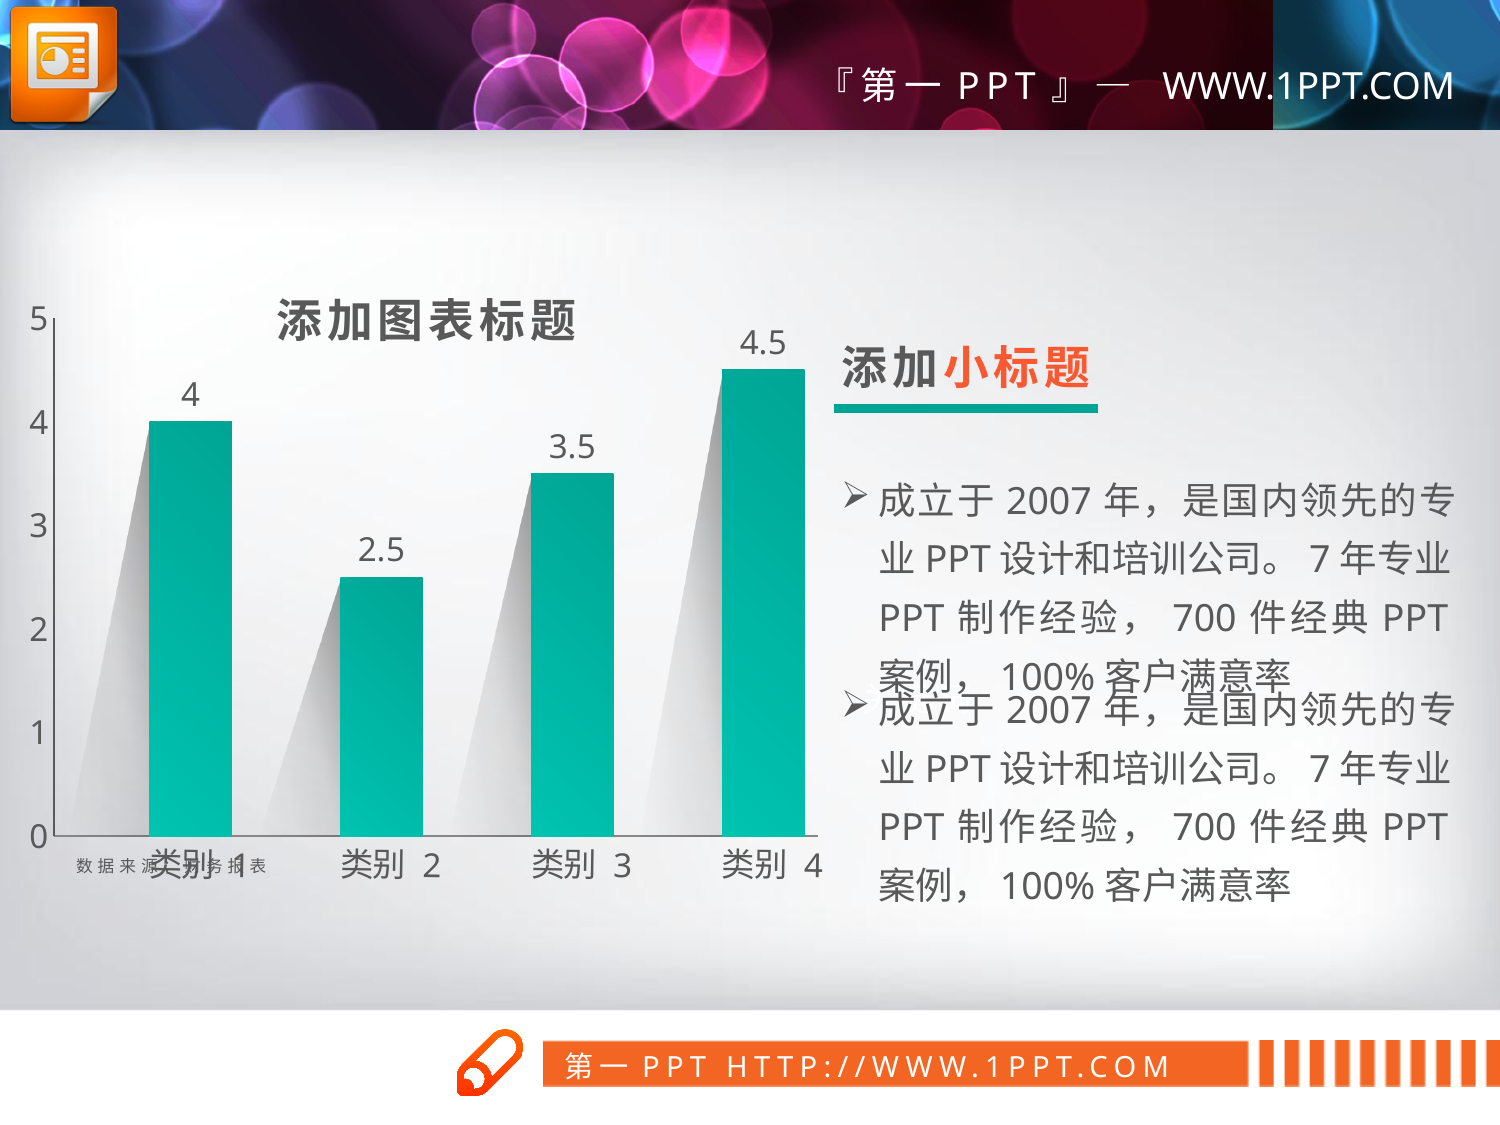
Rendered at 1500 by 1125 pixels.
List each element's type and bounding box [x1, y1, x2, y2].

text_box [814, 331, 1472, 917]
picture [0, 0, 1500, 1012]
chart [12, 283, 841, 901]
picture [543, 1040, 1500, 1087]
